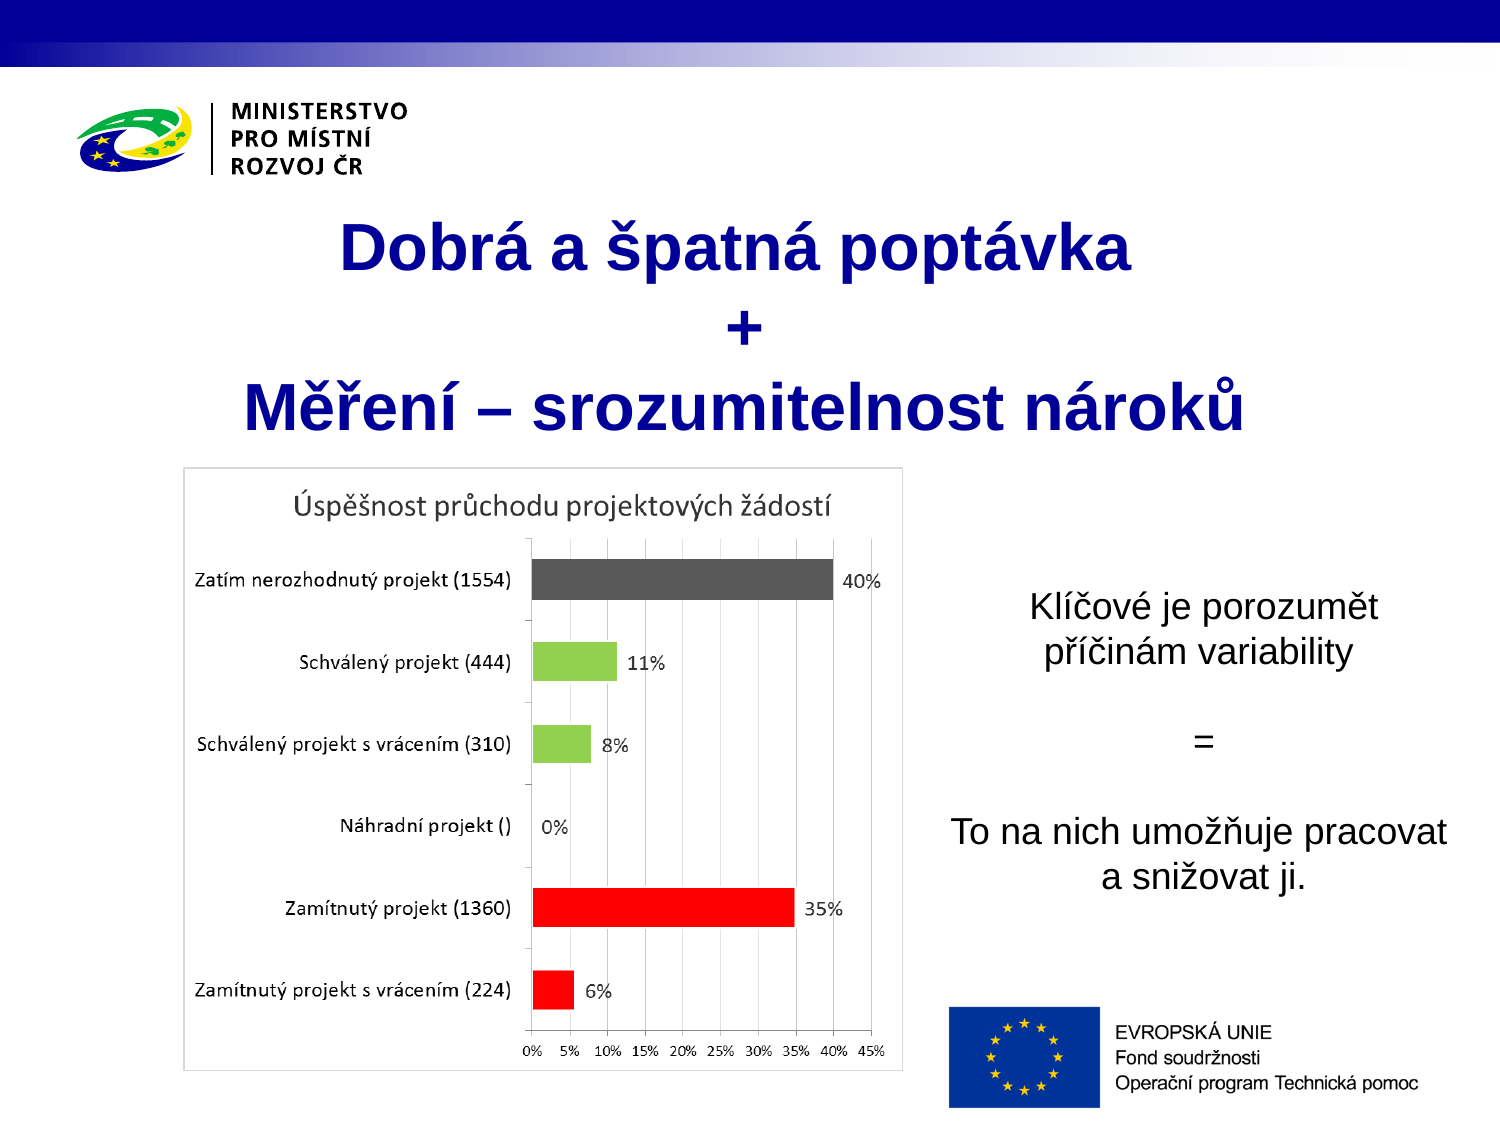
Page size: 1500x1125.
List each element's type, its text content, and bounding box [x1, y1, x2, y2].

text_box Dobrá a špatná poptávka + Měření – srozumitelnost nároků [64, 196, 1425, 279]
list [182, 467, 904, 1071]
text_box Klíčové je porozumět příčinám variability = To na nich umožňuje pracovat a snižovat ji. [935, 574, 1473, 904]
picture [915, 973, 1452, 1125]
